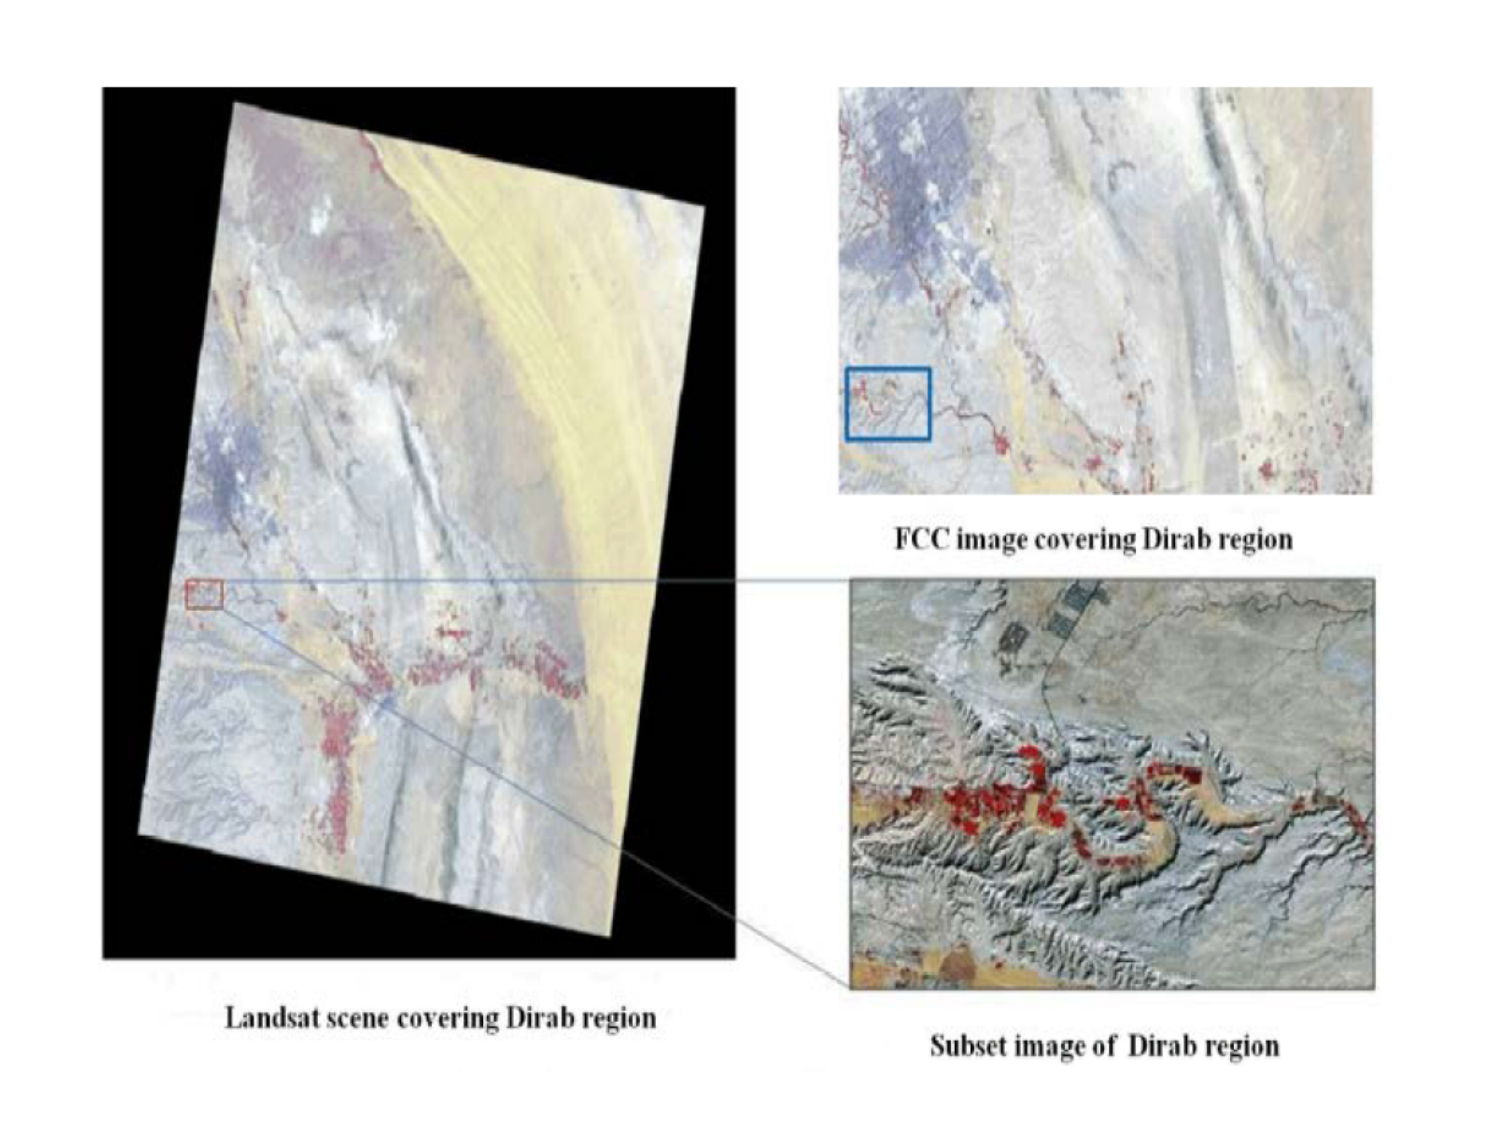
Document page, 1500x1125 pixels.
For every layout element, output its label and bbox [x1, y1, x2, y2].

picture [29, 52, 1436, 1073]
